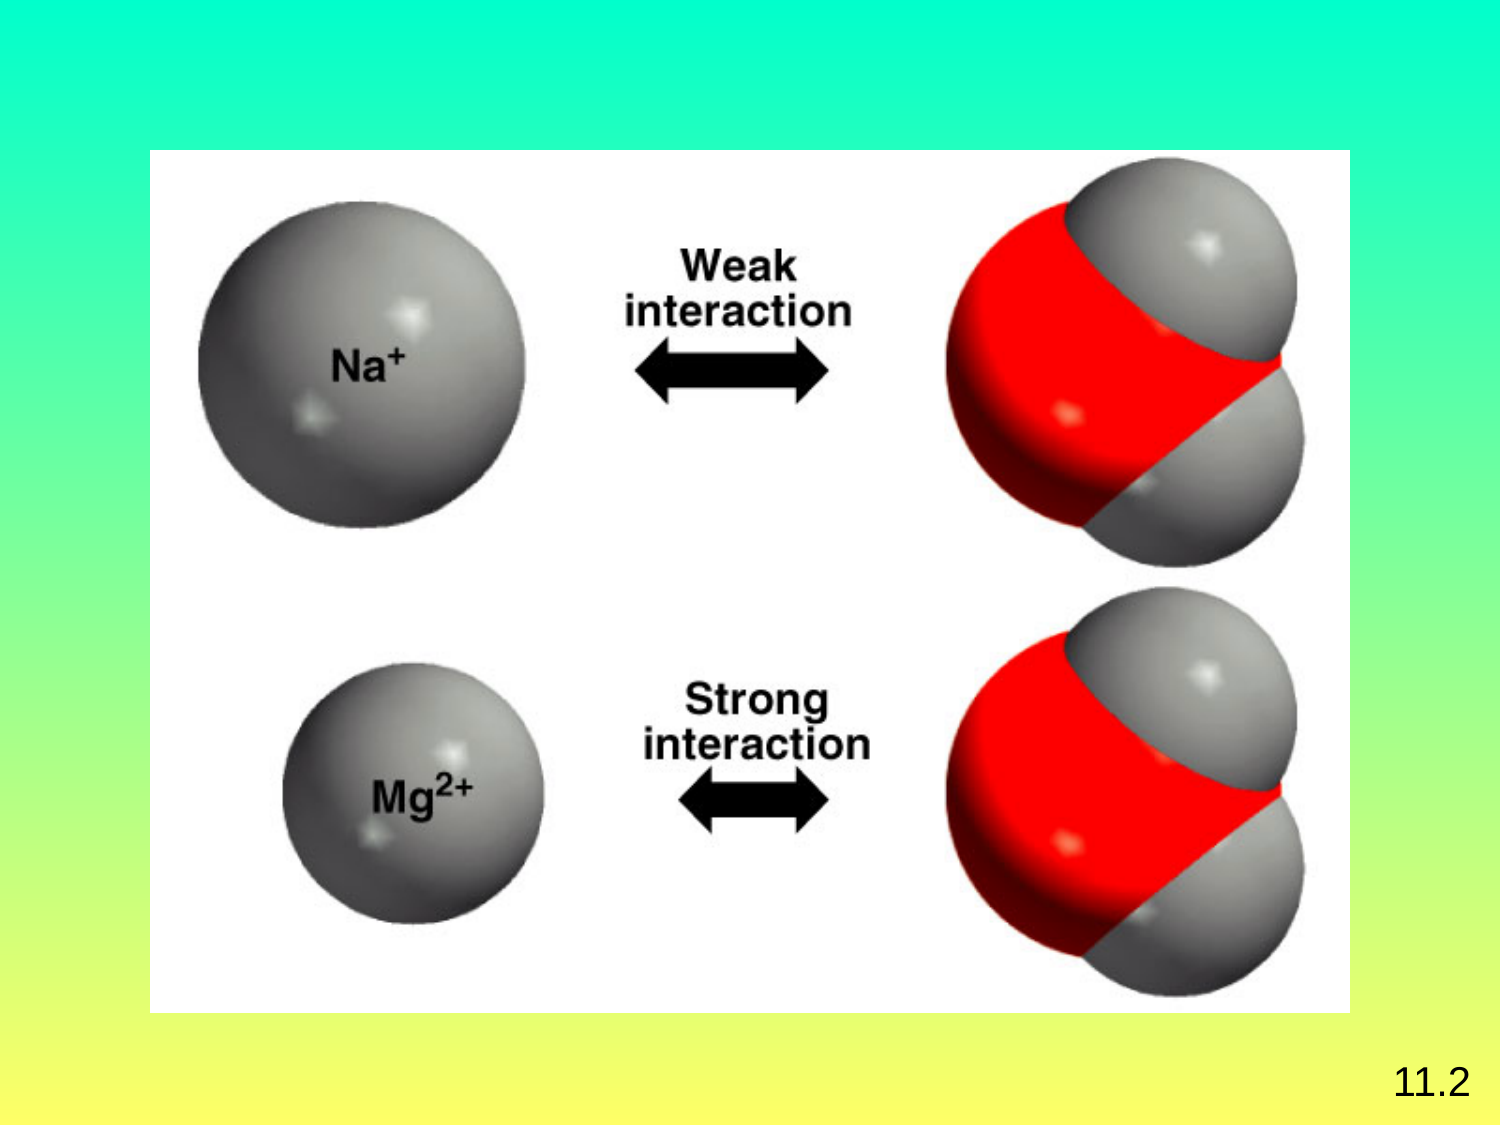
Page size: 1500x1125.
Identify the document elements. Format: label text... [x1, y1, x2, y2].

picture [149, 149, 1351, 1013]
text_box 11.2 [1377, 1047, 1486, 1113]
